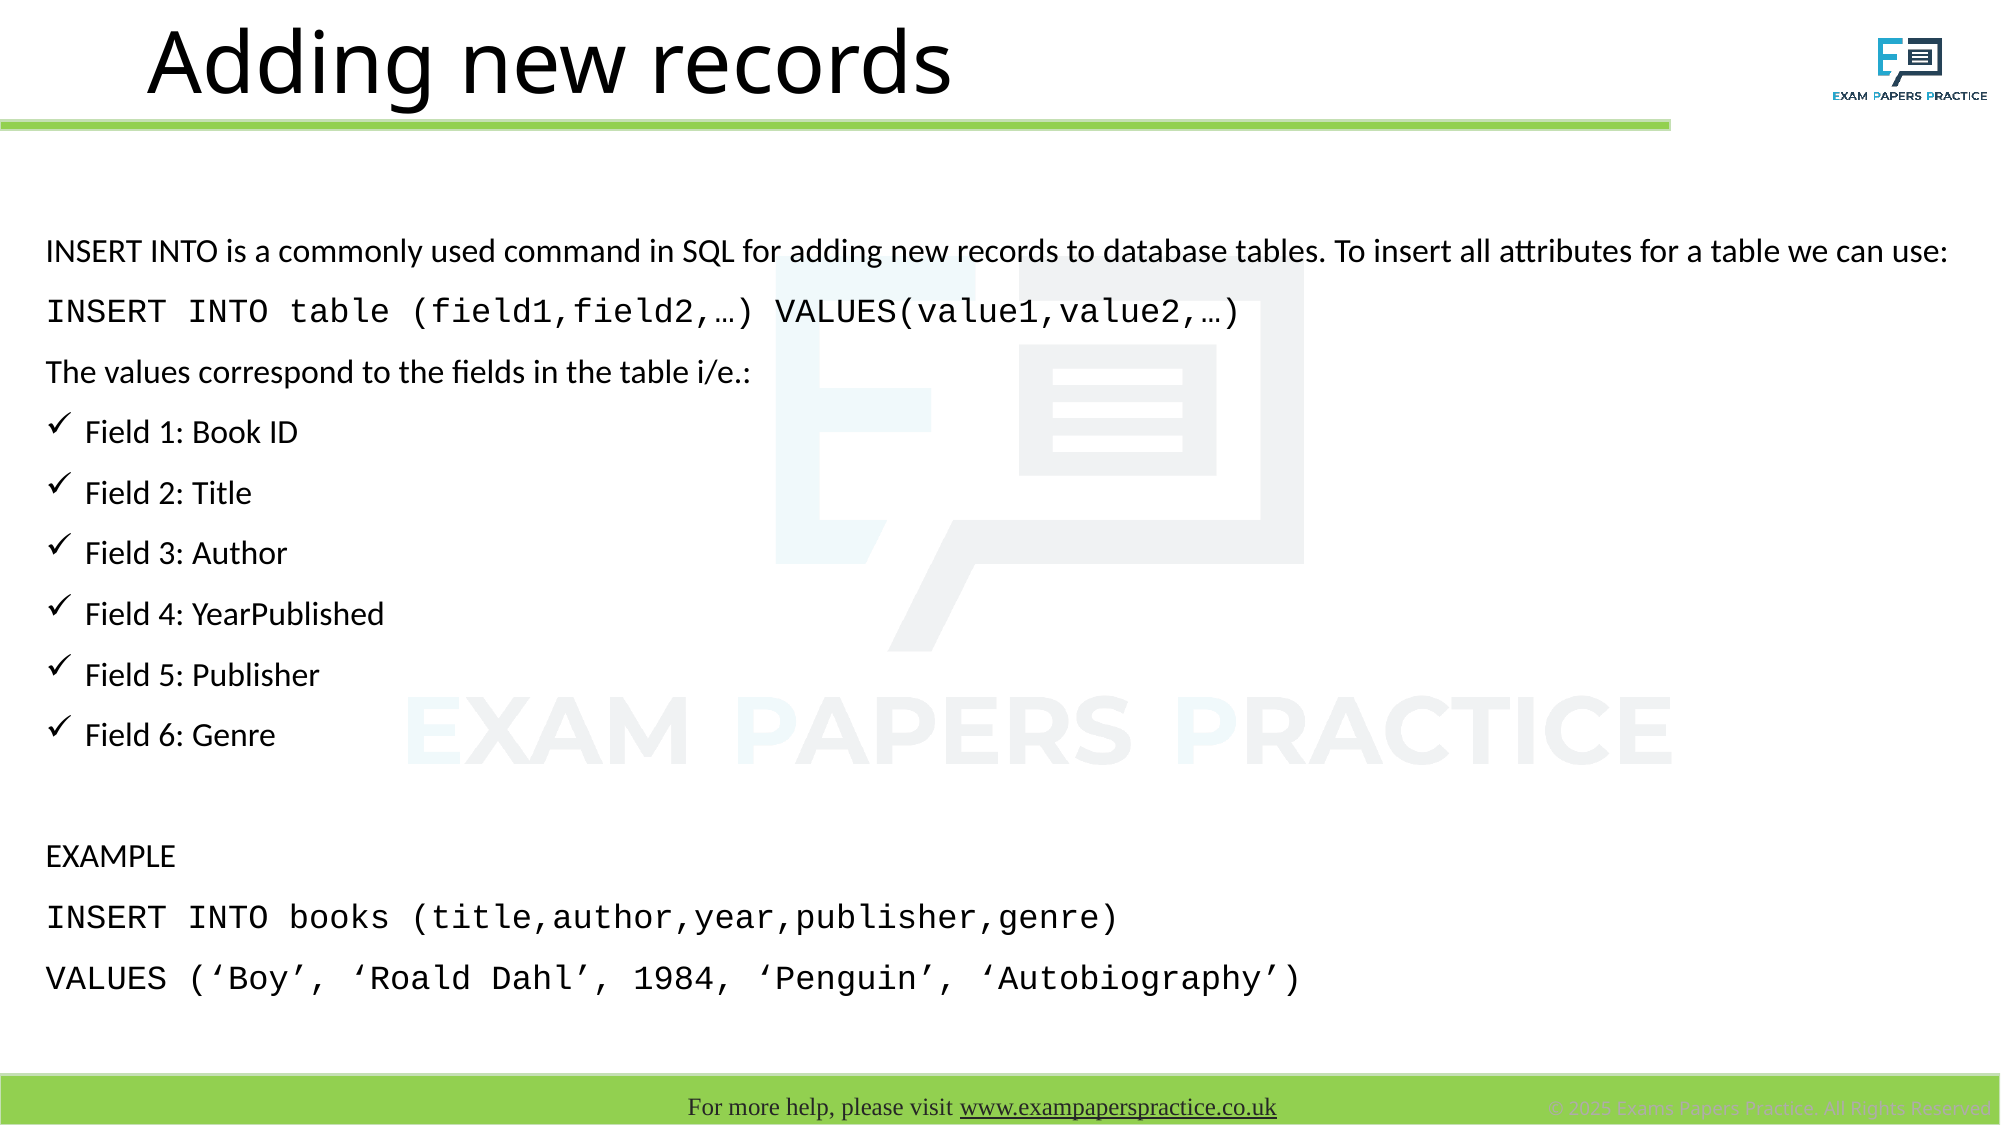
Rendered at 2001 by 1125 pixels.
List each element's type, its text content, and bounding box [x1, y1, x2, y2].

list INSERT INTO is a commonly used command in SQL for adding new records to database tables. To insert all attributes for a table we can use: INSERT INTO table (field1,field2,…) VALUES(value1,value2,…) The values correspond to the fields in the table i/e.: Field 1: Book ID Field 2: Title Field 3: Author Field 4: YearPublished Field 5: Publisher Field 6: Genre EXAMPLE INSERT INTO books (title,author,year,publisher,genre) VALUES (‘Boy’, ‘Roald Dahl’, 1984, ‘Penguin’, ‘Autobiography’) [30, 212, 1970, 1061]
title Adding new records [132, 11, 1858, 121]
